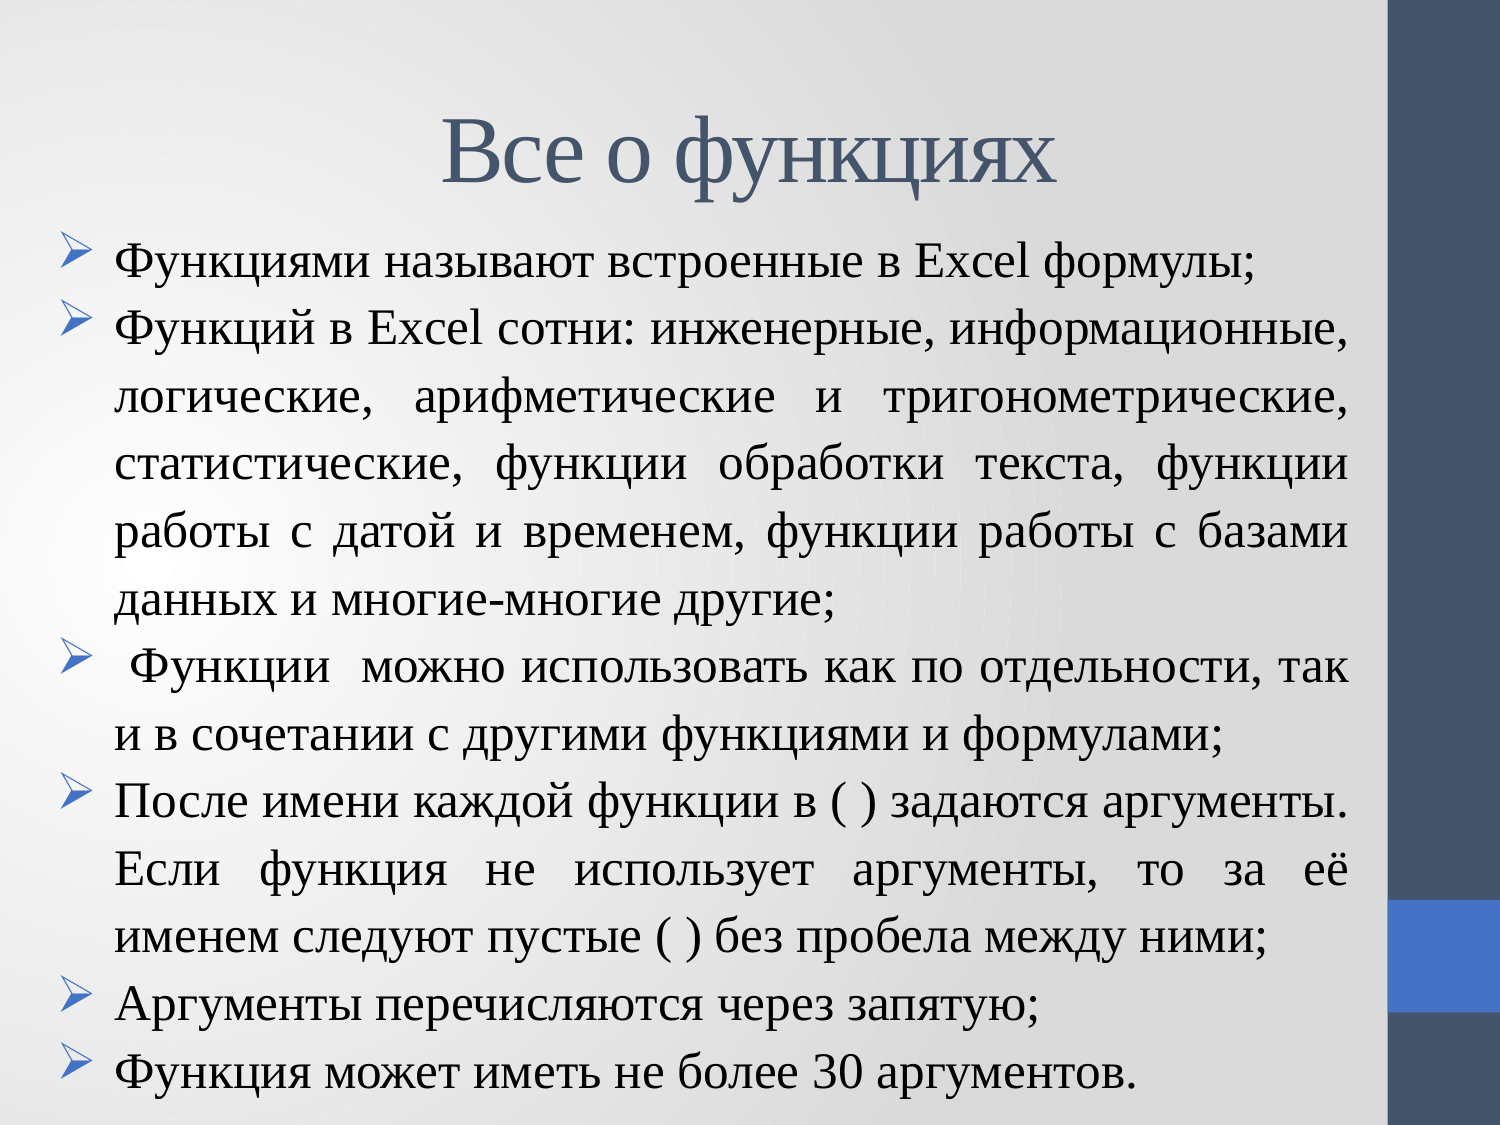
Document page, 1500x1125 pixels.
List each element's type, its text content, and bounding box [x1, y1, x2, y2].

list Функциями называют встроенные в Excel формулы; Функций в Excel сотни: инженерные, информационные, логические, арифметические и тригонометрические, статистические, функции обработки текста, функции работы с датой и временем, функции работы с базами данных и многие-многие другие; Функции можно использовать как по отдельности, так и в сочетании с другими функциями и формулами; После имени каждой функции в ( ) задаются аргументы. Если функция не использует аргументы, то за её именем следуют пустые ( ) без пробела между ними; Аргументы перечисляются через запятую; Функция может иметь не более 30 аргументов. [41, 212, 1366, 1125]
title Все о функциях [49, 75, 1450, 213]
